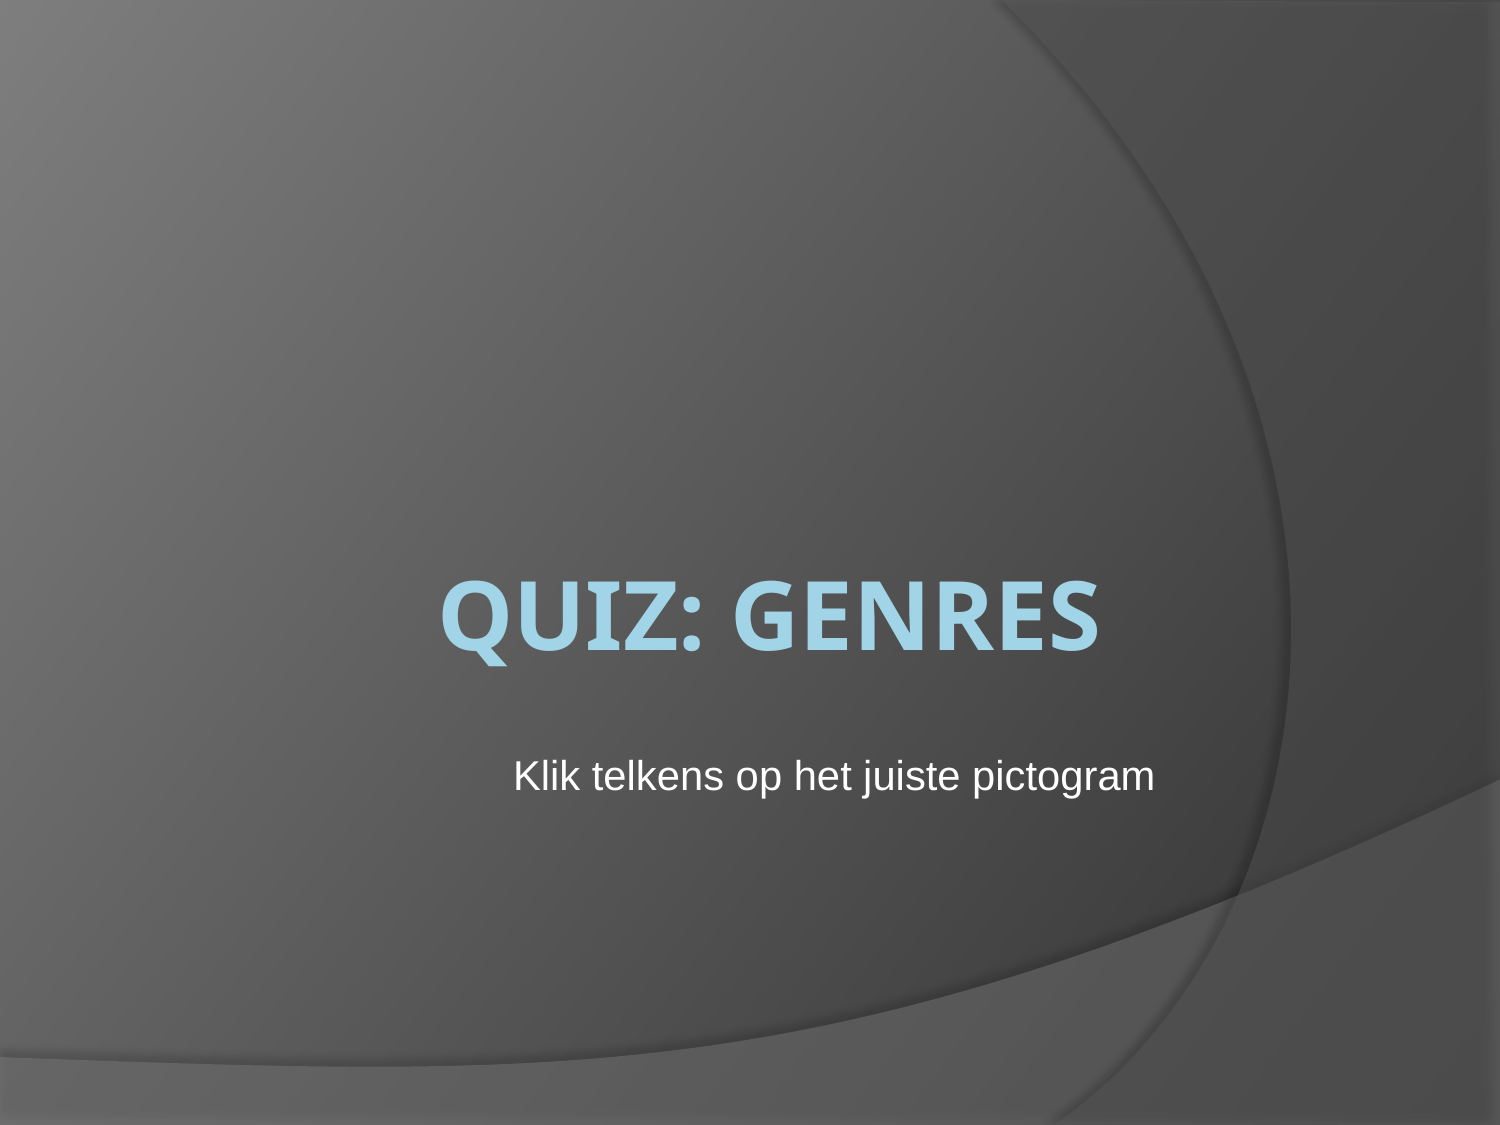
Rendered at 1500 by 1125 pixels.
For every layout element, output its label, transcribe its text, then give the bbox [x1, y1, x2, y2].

title QUIZ: GENRES [70, 547, 1134, 925]
subtitle Klik telkens op het juiste pictogram [100, 739, 1164, 799]
